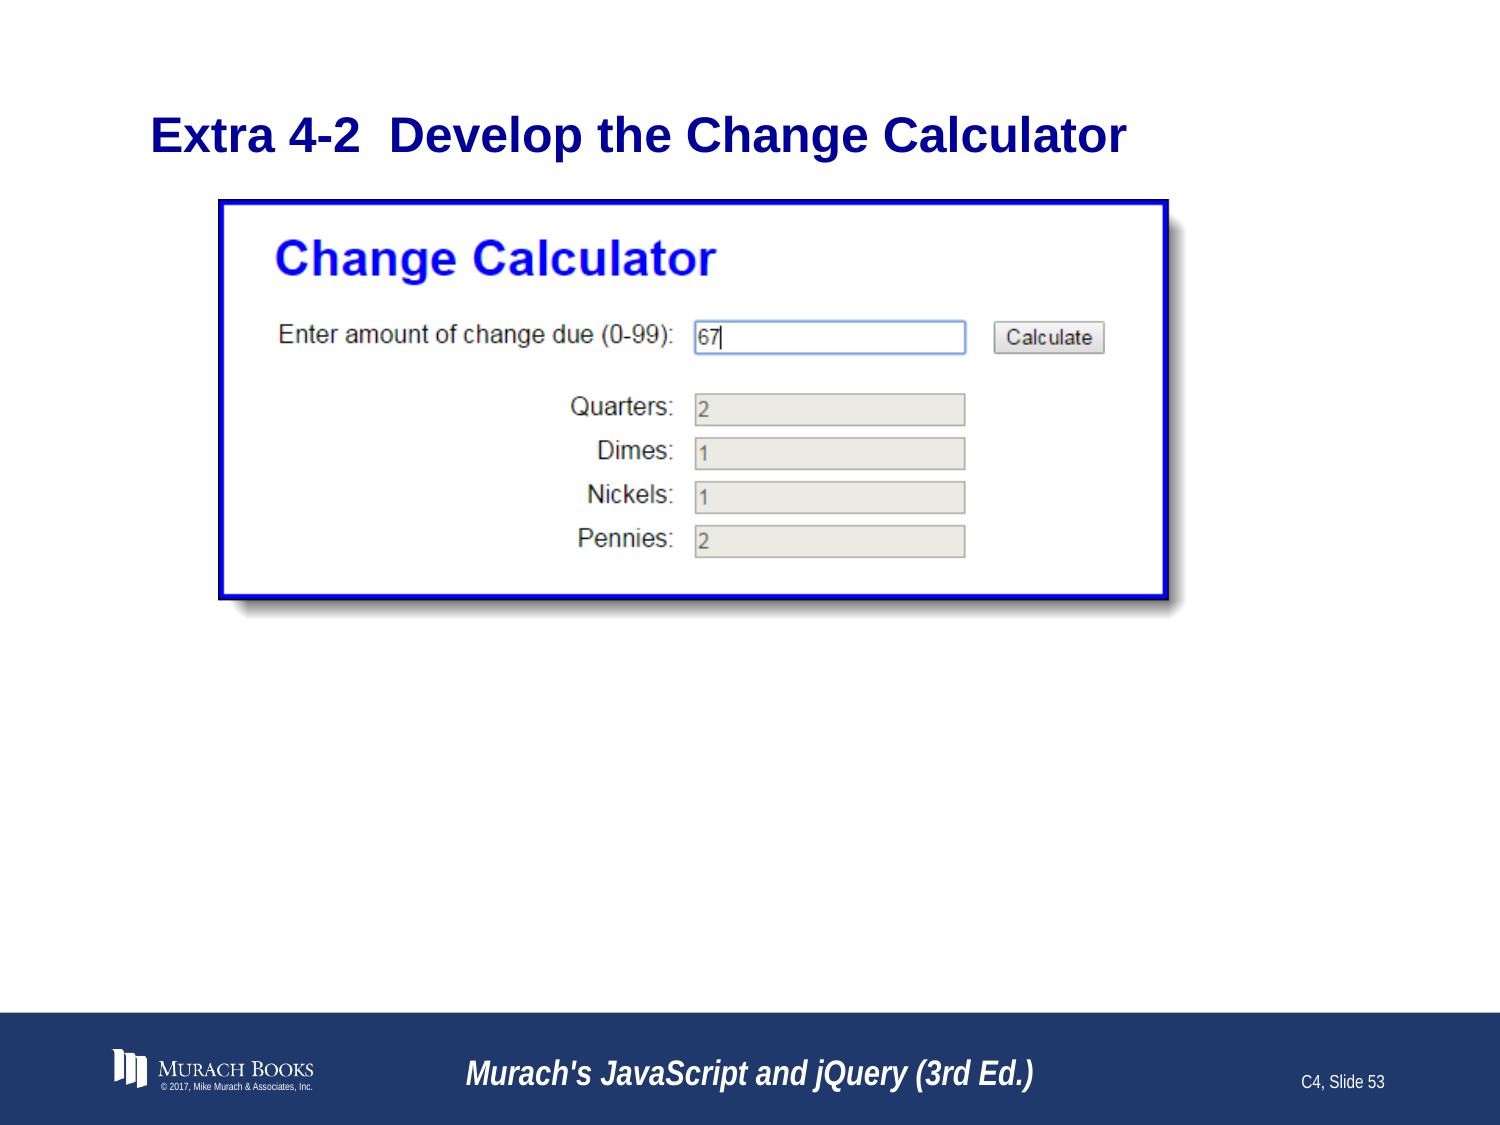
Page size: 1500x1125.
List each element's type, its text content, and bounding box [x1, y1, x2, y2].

picture [218, 199, 1188, 621]
slide_number C4, Slide 53 [1087, 1025, 1400, 1100]
title Extra 4-2 Develop the Change Calculator [150, 102, 1350, 164]
slide_number Murach's JavaScript and jQuery (3rd Ed.) [463, 1025, 1050, 1100]
footer © 2017, Mike Murach & Associates, Inc. [12, 1025, 463, 1100]
